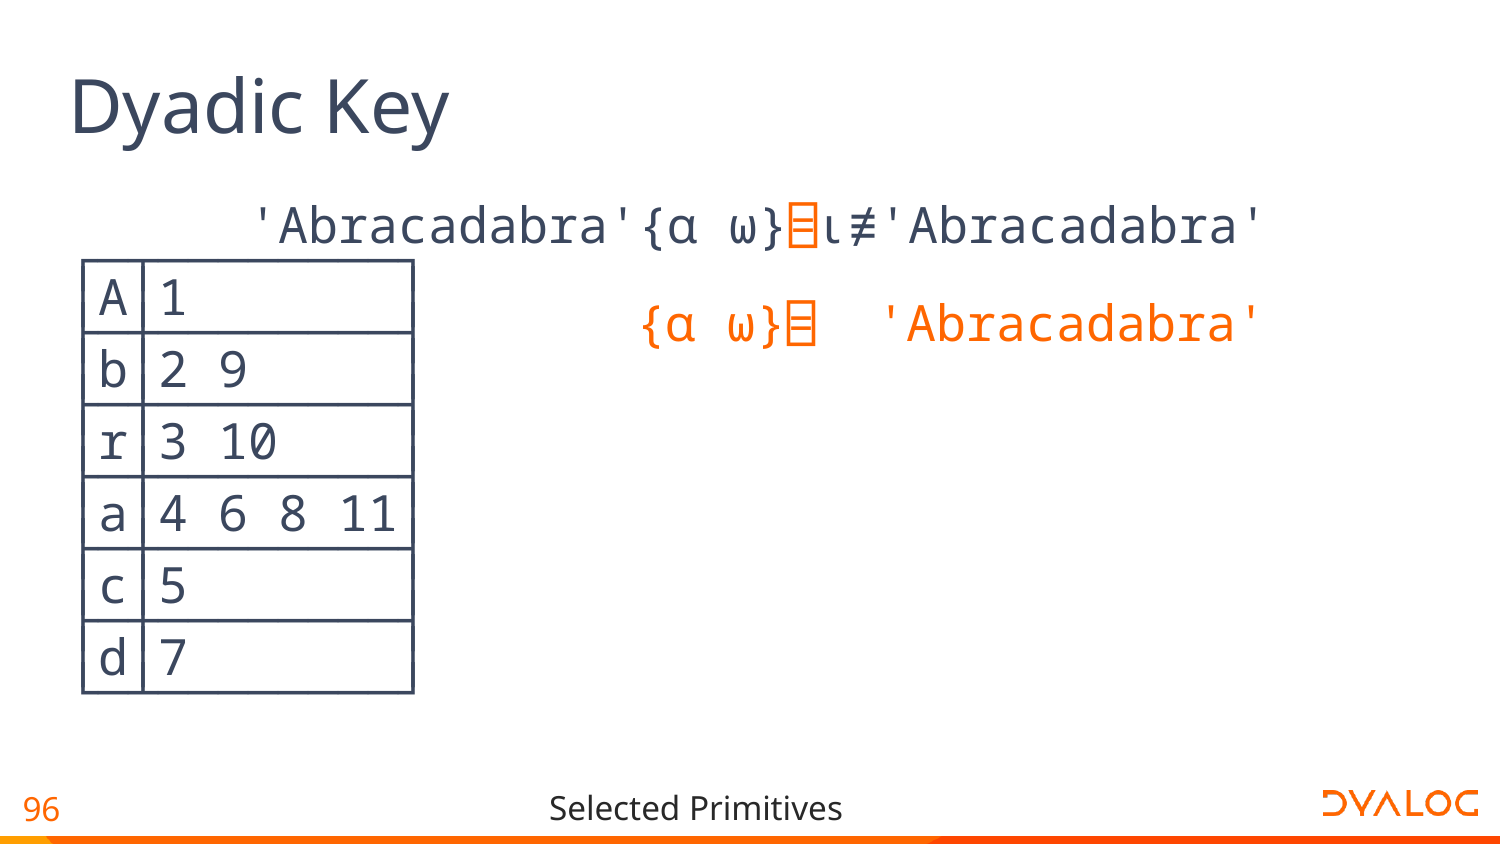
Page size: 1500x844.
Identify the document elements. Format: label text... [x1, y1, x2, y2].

title Dyadic Key [53, 43, 1453, 157]
picture [0, 836, 1500, 844]
picture [1323, 790, 1478, 816]
list 'Abracadabra'{⍺ ⍵}⌸⍳≢'Abracadabra' ┌─┬────────┐ │A│1 │ ├─┼────────┤ │b│2 9 │ ├─┼────────┤ │r│3 10 │ ├─┼────────┤ │a│4 6 8 11│ ├─┼────────┤ │c│5 │ ├─┼────────┤ │d│7 │ └─┴────────┘ [53, 207, 1453, 740]
list {⍺ ⍵}⌸ 'Abracadabra' [621, 235, 1296, 349]
